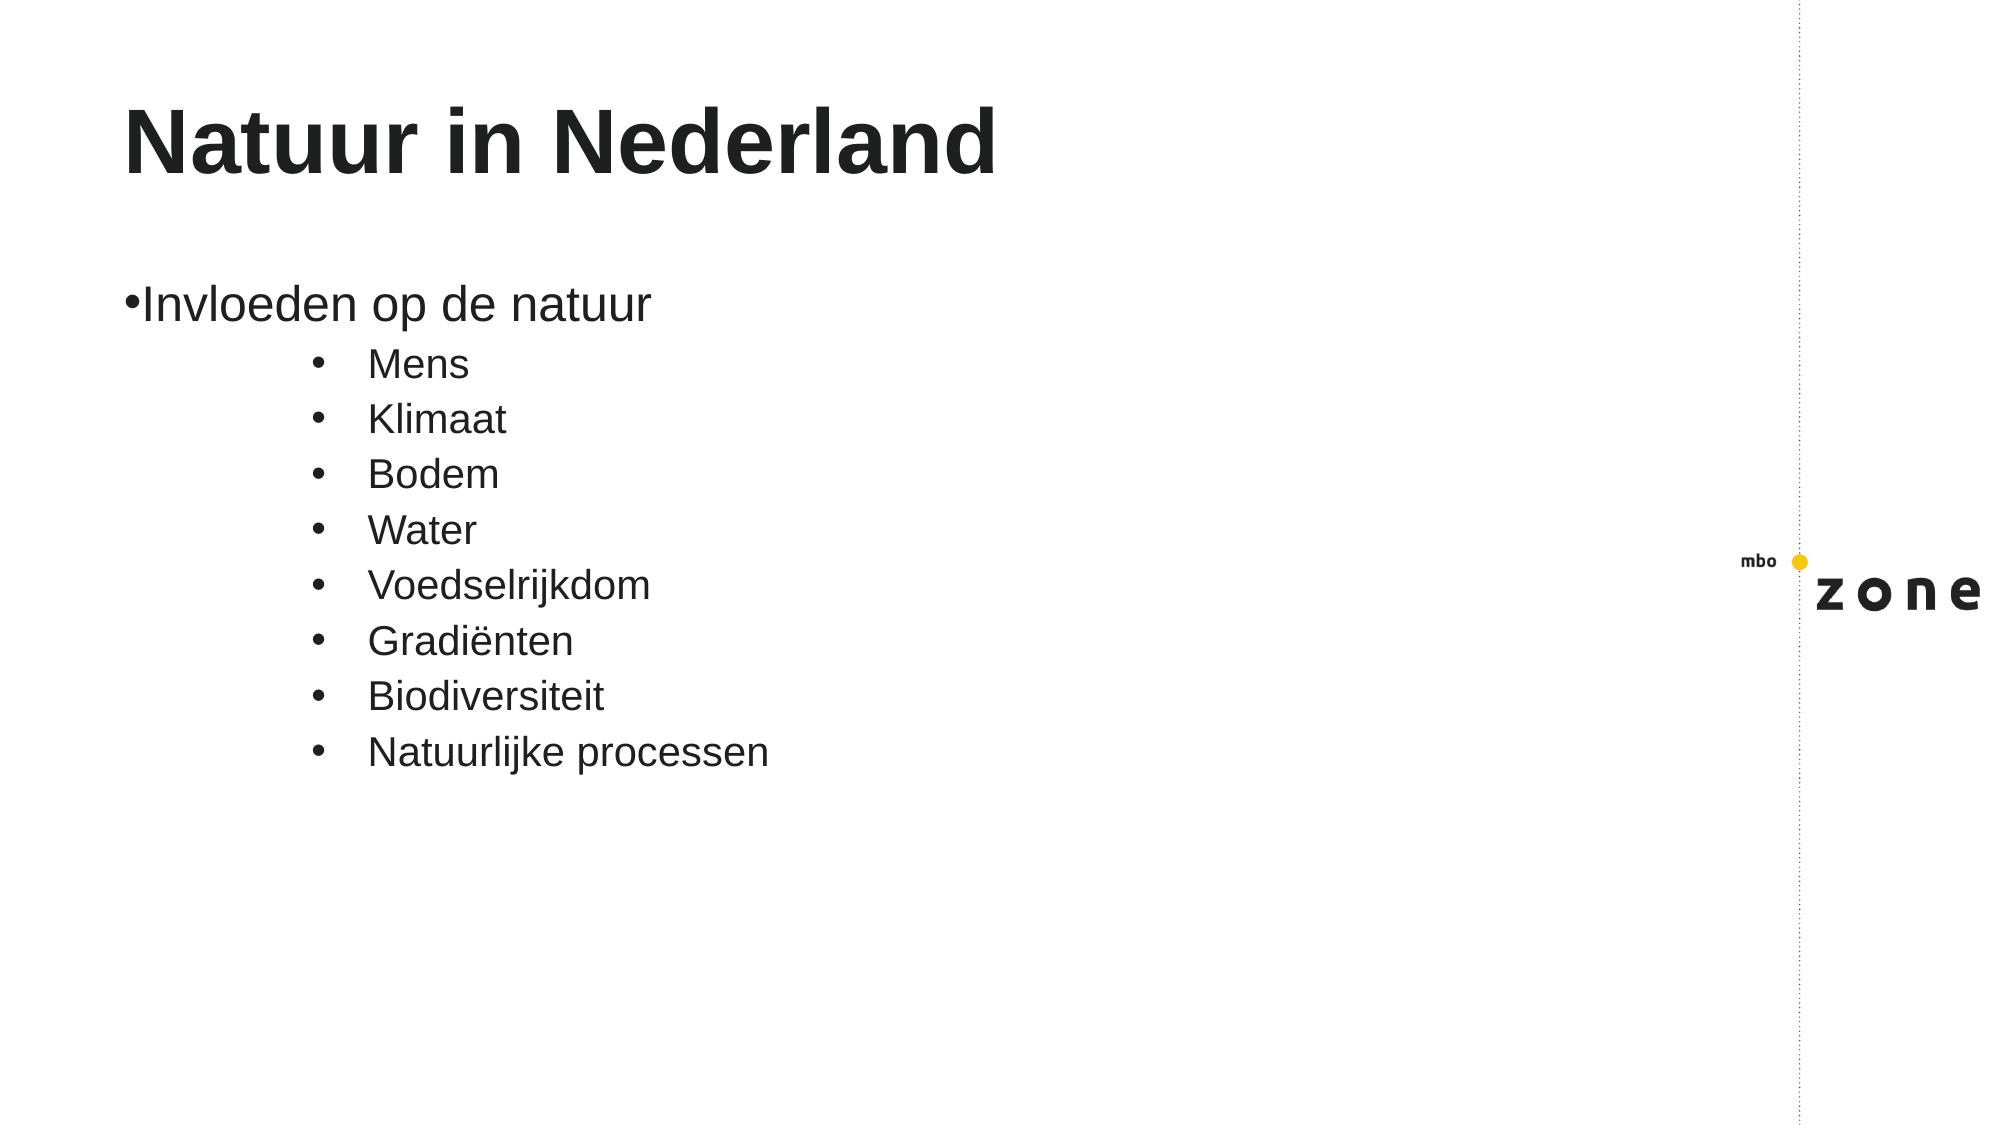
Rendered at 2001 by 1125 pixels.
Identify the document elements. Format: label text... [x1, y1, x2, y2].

picture [1596, 0, 2001, 1125]
list Invloeden op de natuur Mens Klimaat Bodem Water Voedselrijkdom Gradiënten Biodiversiteit Natuurlijke processen [124, 271, 1394, 986]
title Natuur in Nederland [124, 94, 1607, 272]
